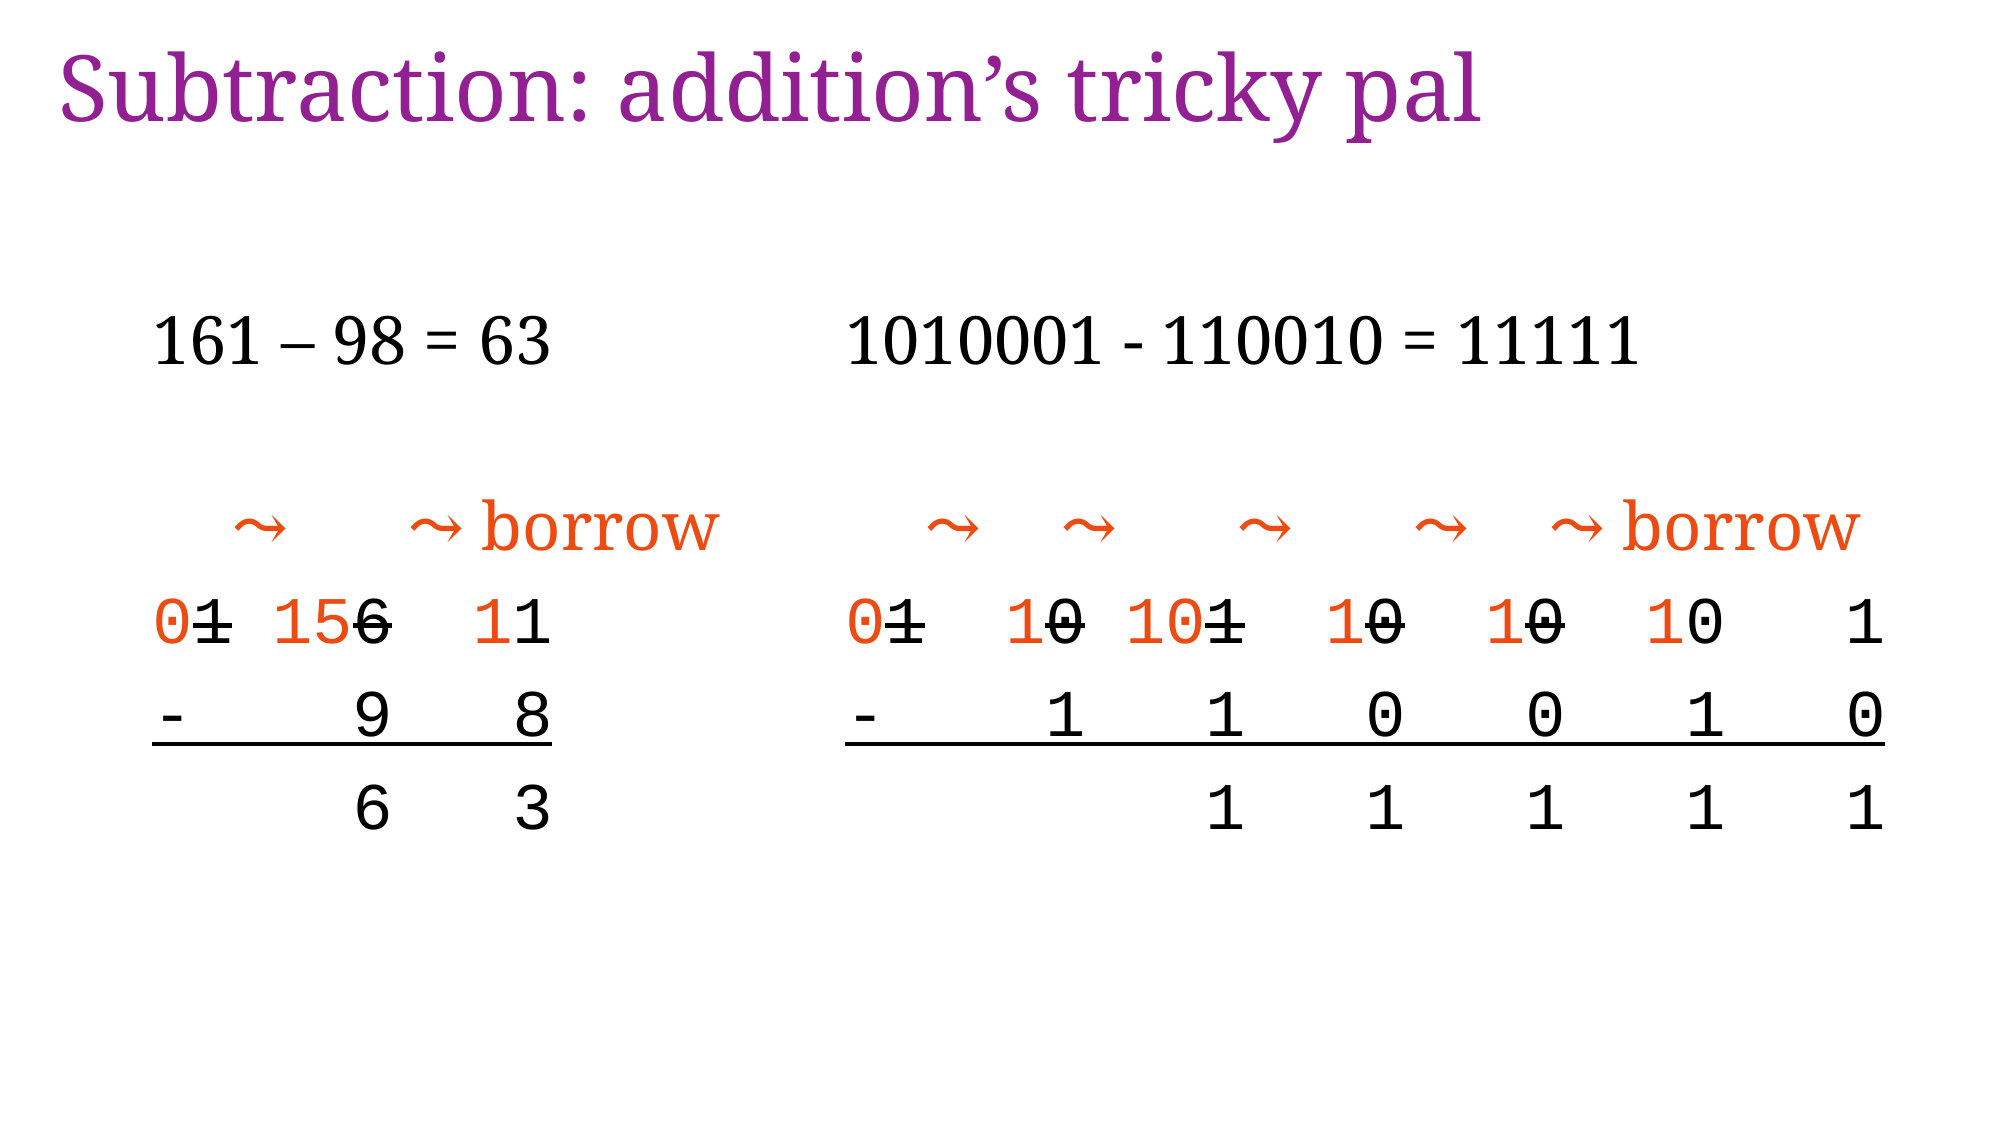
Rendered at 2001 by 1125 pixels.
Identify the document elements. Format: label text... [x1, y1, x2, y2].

list 161 – 98 = 63 ⤳ ⤳ borrow 01 156 11 - 9 8 6 3 [137, 299, 763, 1014]
list 1010001 - 110010 = 11111 ⤳ ⤳ ⤳ ⤳ ⤳ borrow 01 10 101 10 10 10 1 - 1 1 0 0 1 0 1 1 1 1 1 [830, 299, 1953, 1014]
title Subtraction: addition’s tricky pal [43, 25, 1953, 158]
